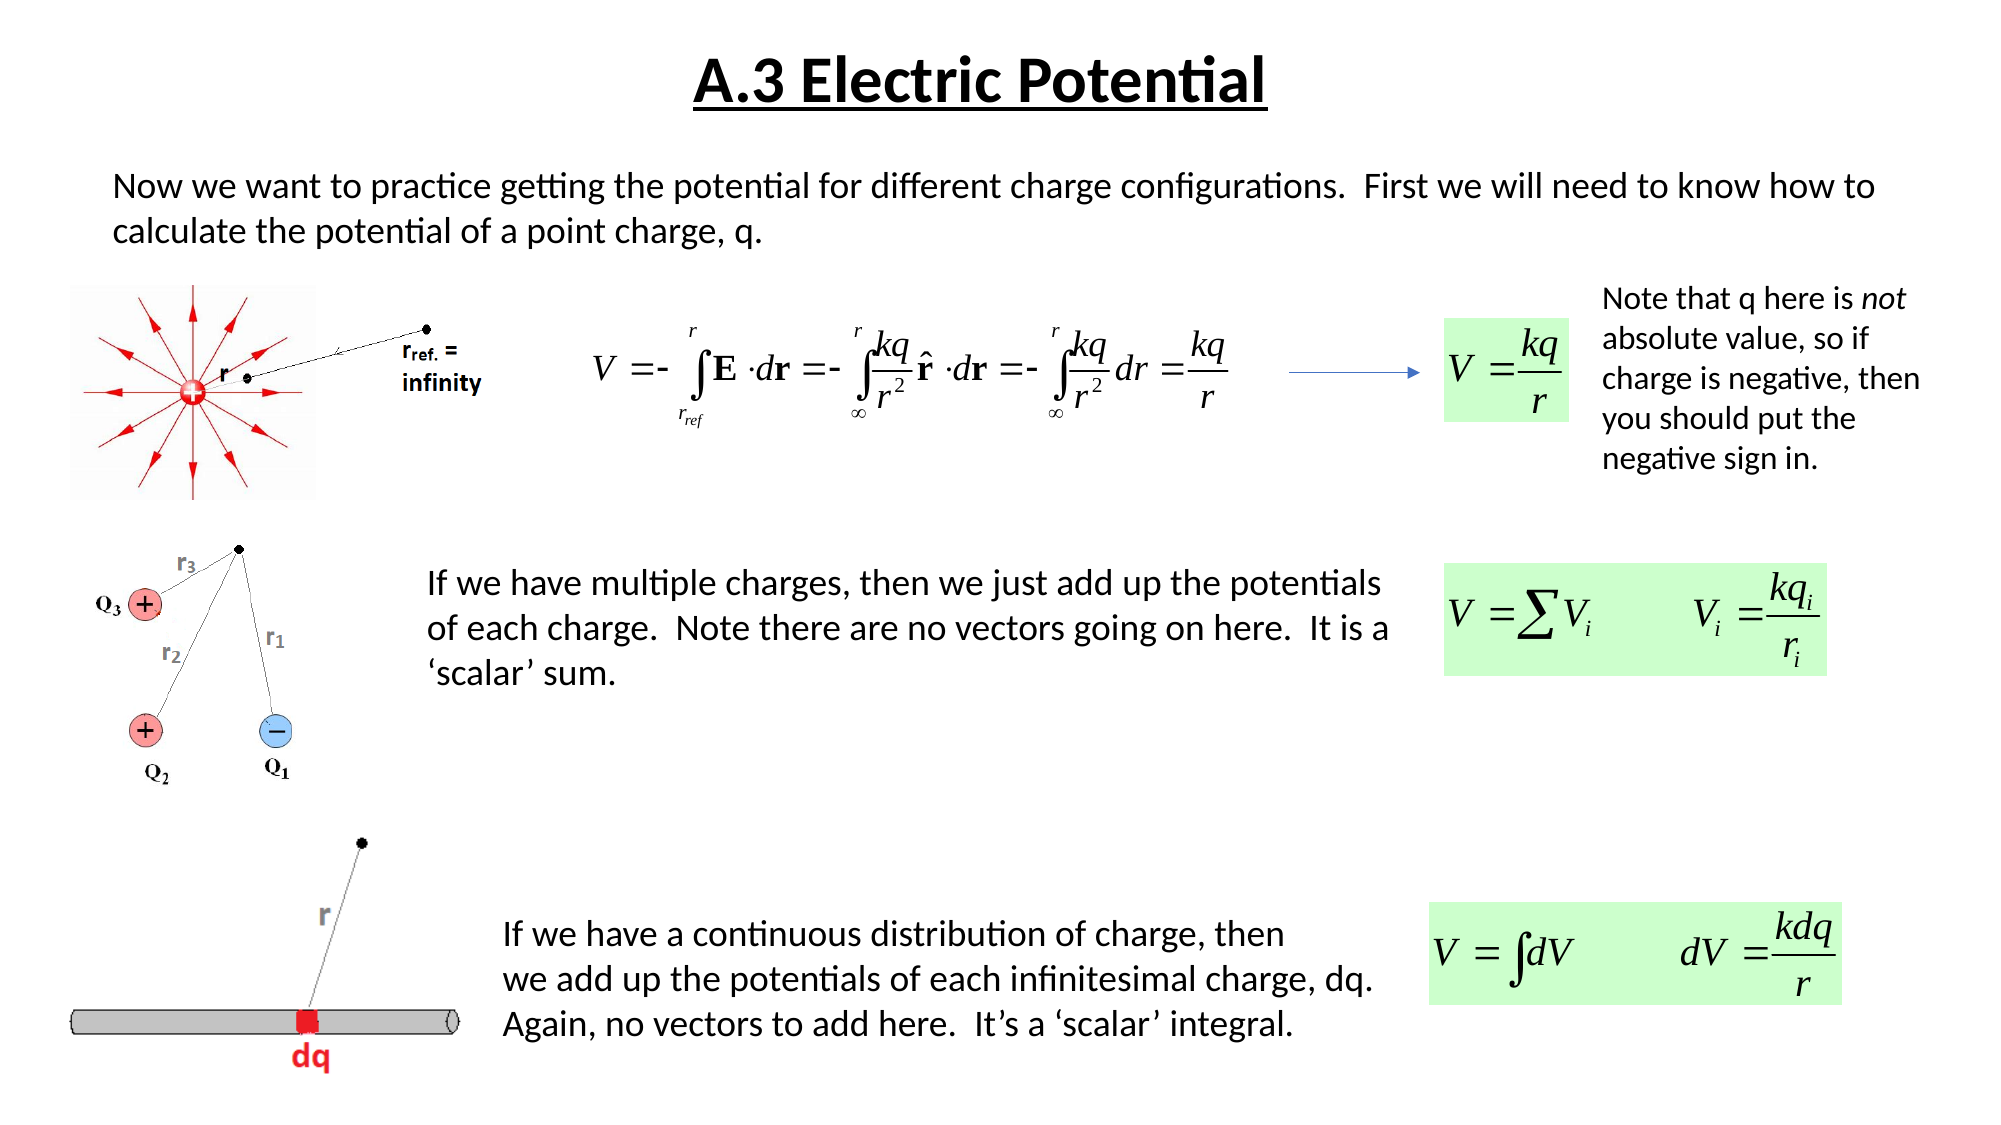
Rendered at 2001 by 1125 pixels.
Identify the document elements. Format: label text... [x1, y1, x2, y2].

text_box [1444, 318, 1569, 422]
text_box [85, 530, 312, 793]
text_box If we have multiple charges, then we just add up the potentials of each charge. Note there are no vectors going on here. It is a ‘scalar’ sum. [412, 550, 1415, 701]
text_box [1429, 901, 1843, 1006]
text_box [66, 284, 488, 509]
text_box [57, 829, 488, 1125]
text_box Note that q here is not absolute value, so if charge is negative, then you should put the negative sign in. [1587, 269, 1977, 484]
text_box If we have a continuous distribution of charge, then we add up the potentials of each infinitesimal charge, dq. Again, no vectors to add here. It’s a ‘scalar’ integral. [488, 901, 1404, 1052]
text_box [1444, 562, 1828, 677]
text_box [589, 315, 1237, 436]
text_box A.3 Electric Potential [678, 28, 1283, 124]
text_box Now we want to practice getting the potential for different charge configurations. First we will need to know how to calculate the potential of a point charge, q. [97, 153, 1901, 259]
